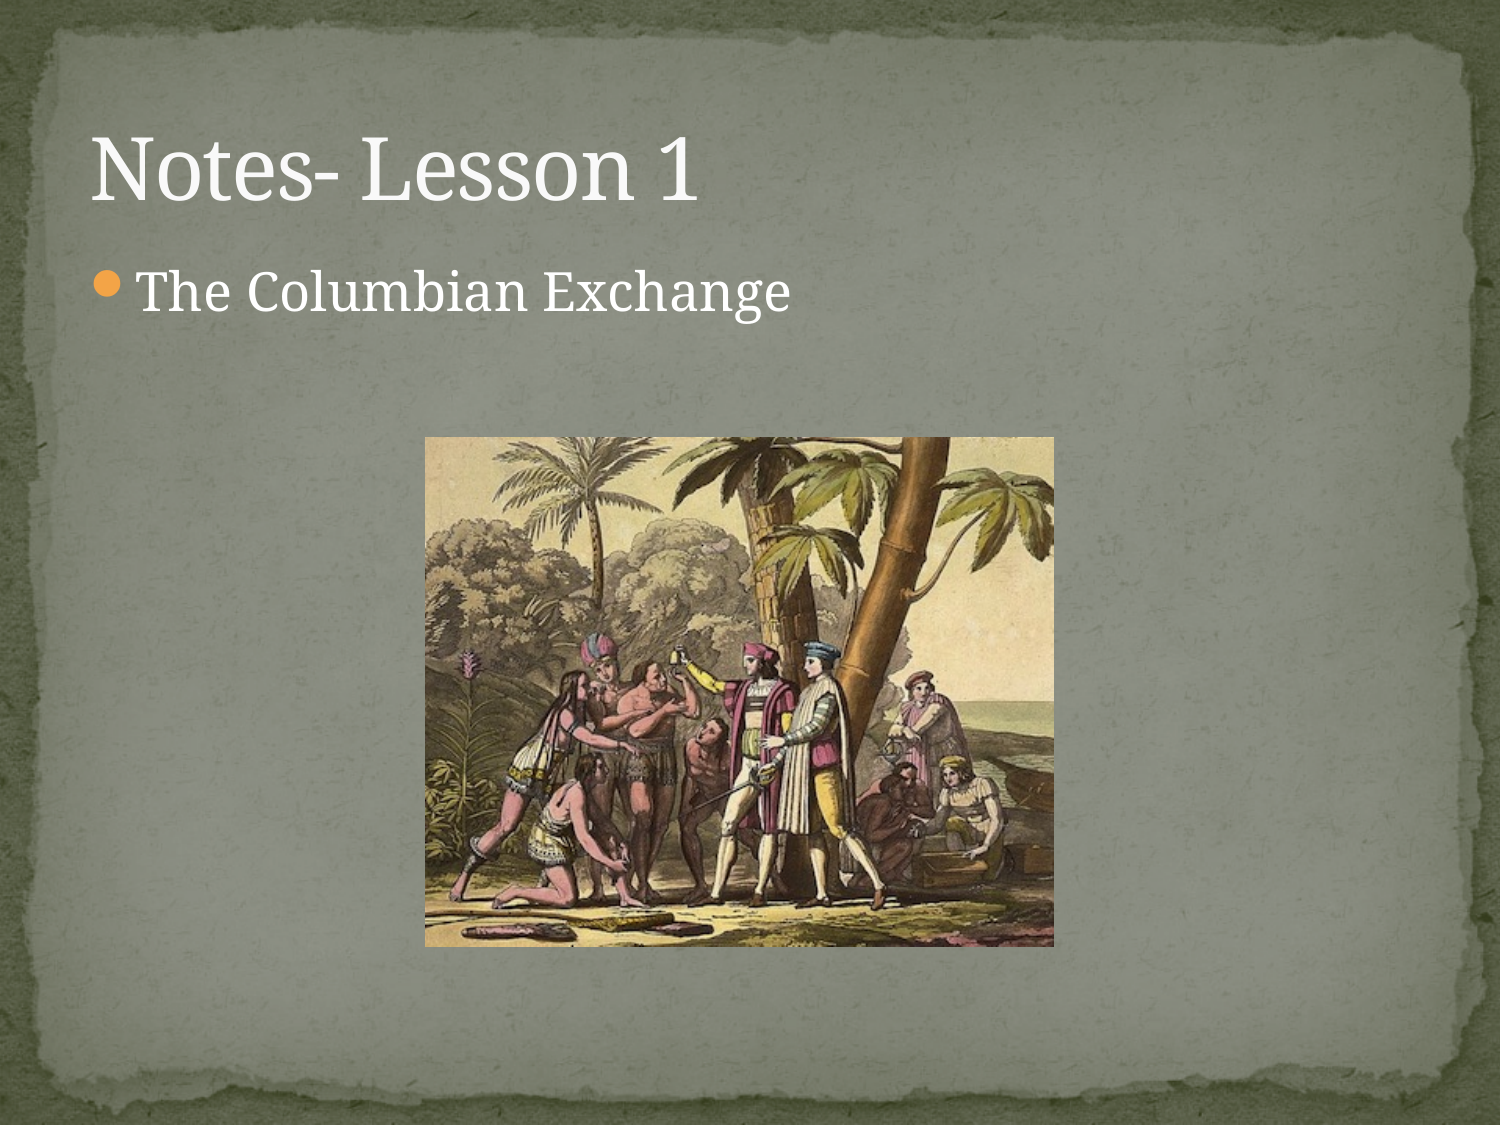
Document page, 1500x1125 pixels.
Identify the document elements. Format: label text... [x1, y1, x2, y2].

list The Columbian Exchange [75, 249, 1425, 1000]
title Notes- Lesson 1 [74, 24, 1425, 225]
picture [425, 437, 1054, 947]
